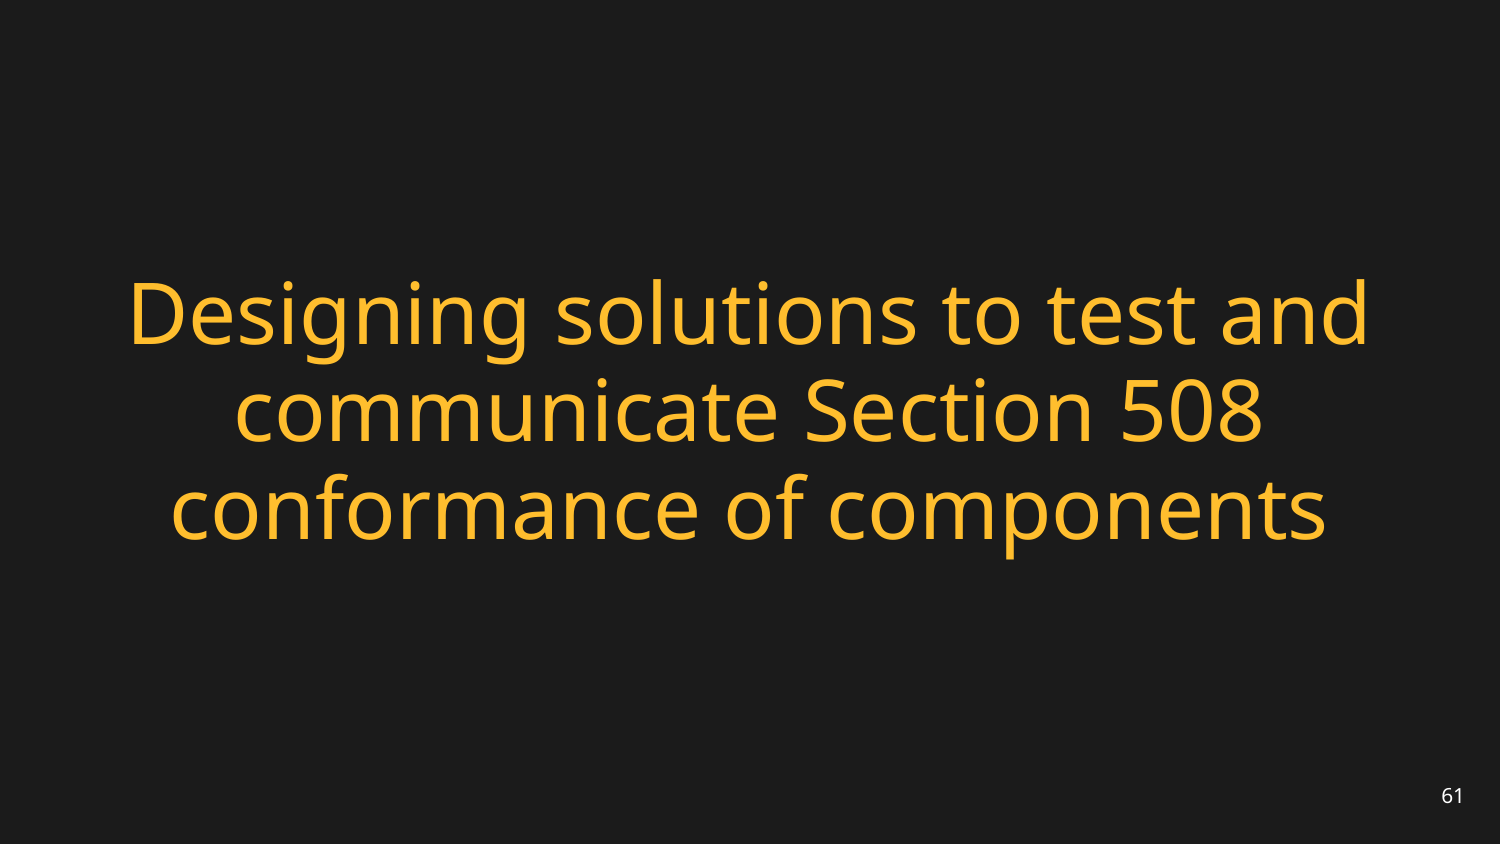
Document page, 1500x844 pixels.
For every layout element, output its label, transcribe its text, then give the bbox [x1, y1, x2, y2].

slide_number 61 [1389, 764, 1480, 830]
title Designing solutions to test and communicate Section 508 conformance of components [51, 72, 1449, 753]
